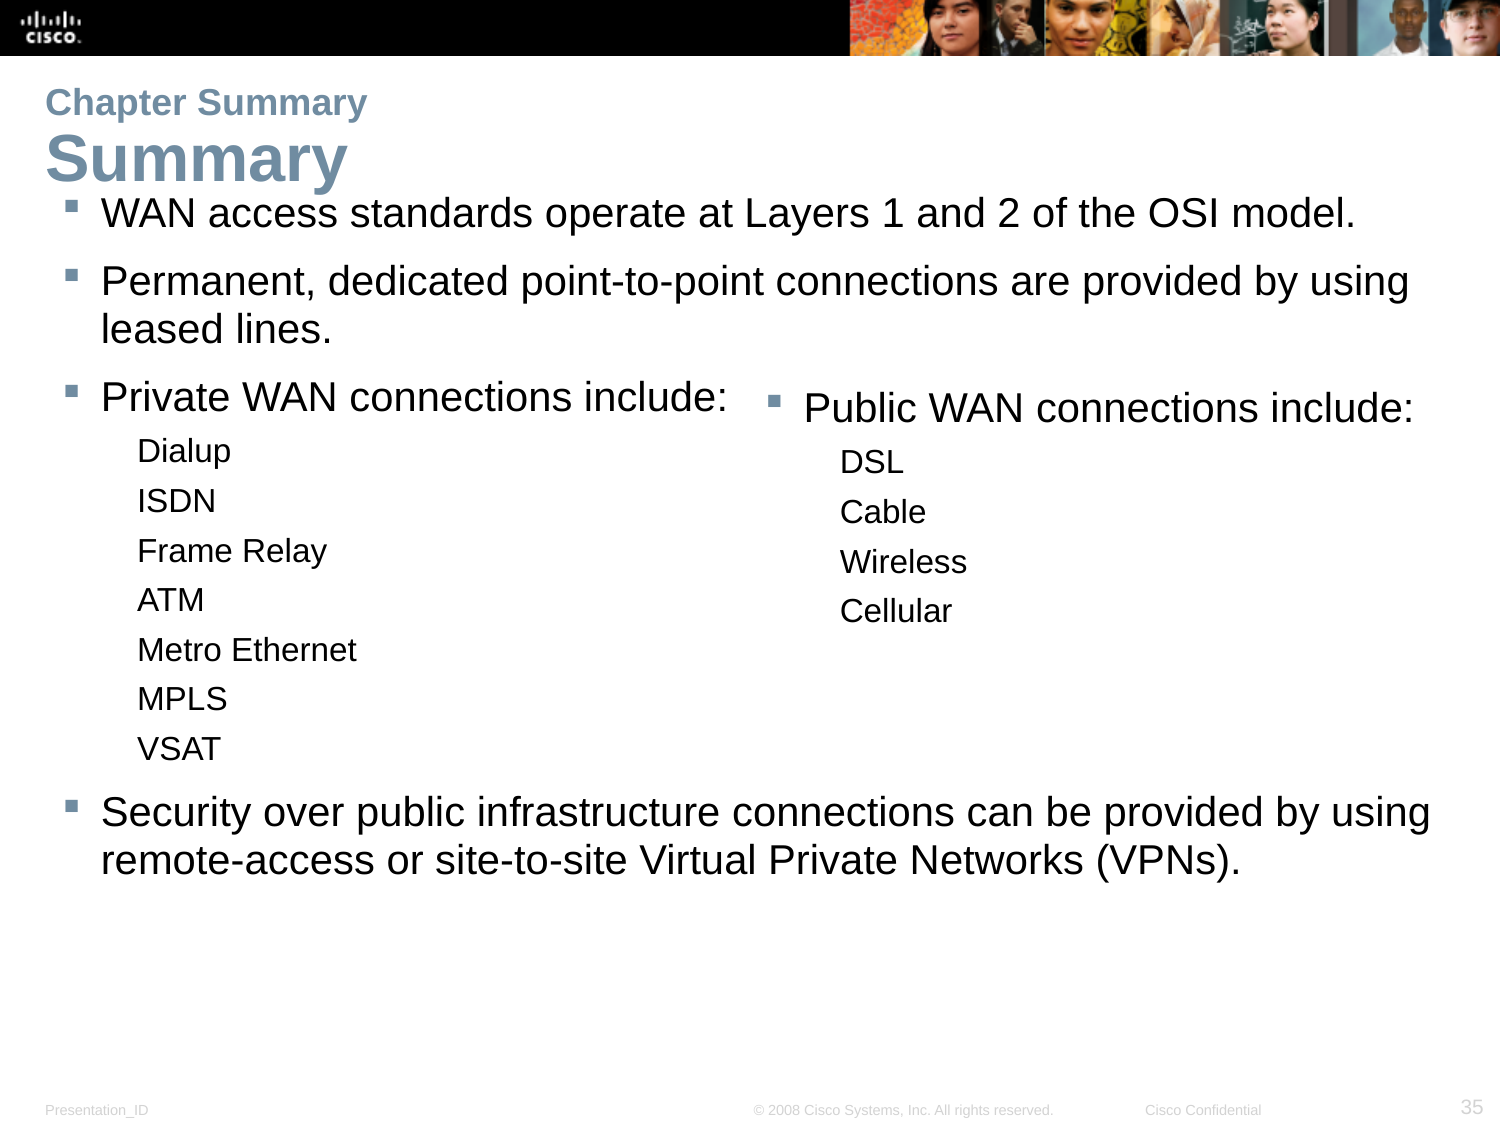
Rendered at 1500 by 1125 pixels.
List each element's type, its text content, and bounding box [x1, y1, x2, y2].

text_box WAN access standards operate at Layers 1 and 2 of the OSI model. Permanent, dedicated point-to-point connections are provided by using leased lines. Private WAN connections include: Dialup ISDN Frame Relay ATM Metro Ethernet MPLS VSAT Security over public infrastructure connections can be provided by using remote-access or site-to-site Virtual Private Networks (VPNs). [48, 203, 1460, 1067]
text_box Public WAN connections include: DSL Cable Wireless Cellular [749, 377, 1500, 638]
title Chapter Summary Summary [31, 64, 1471, 203]
picture [0, 0, 1500, 56]
